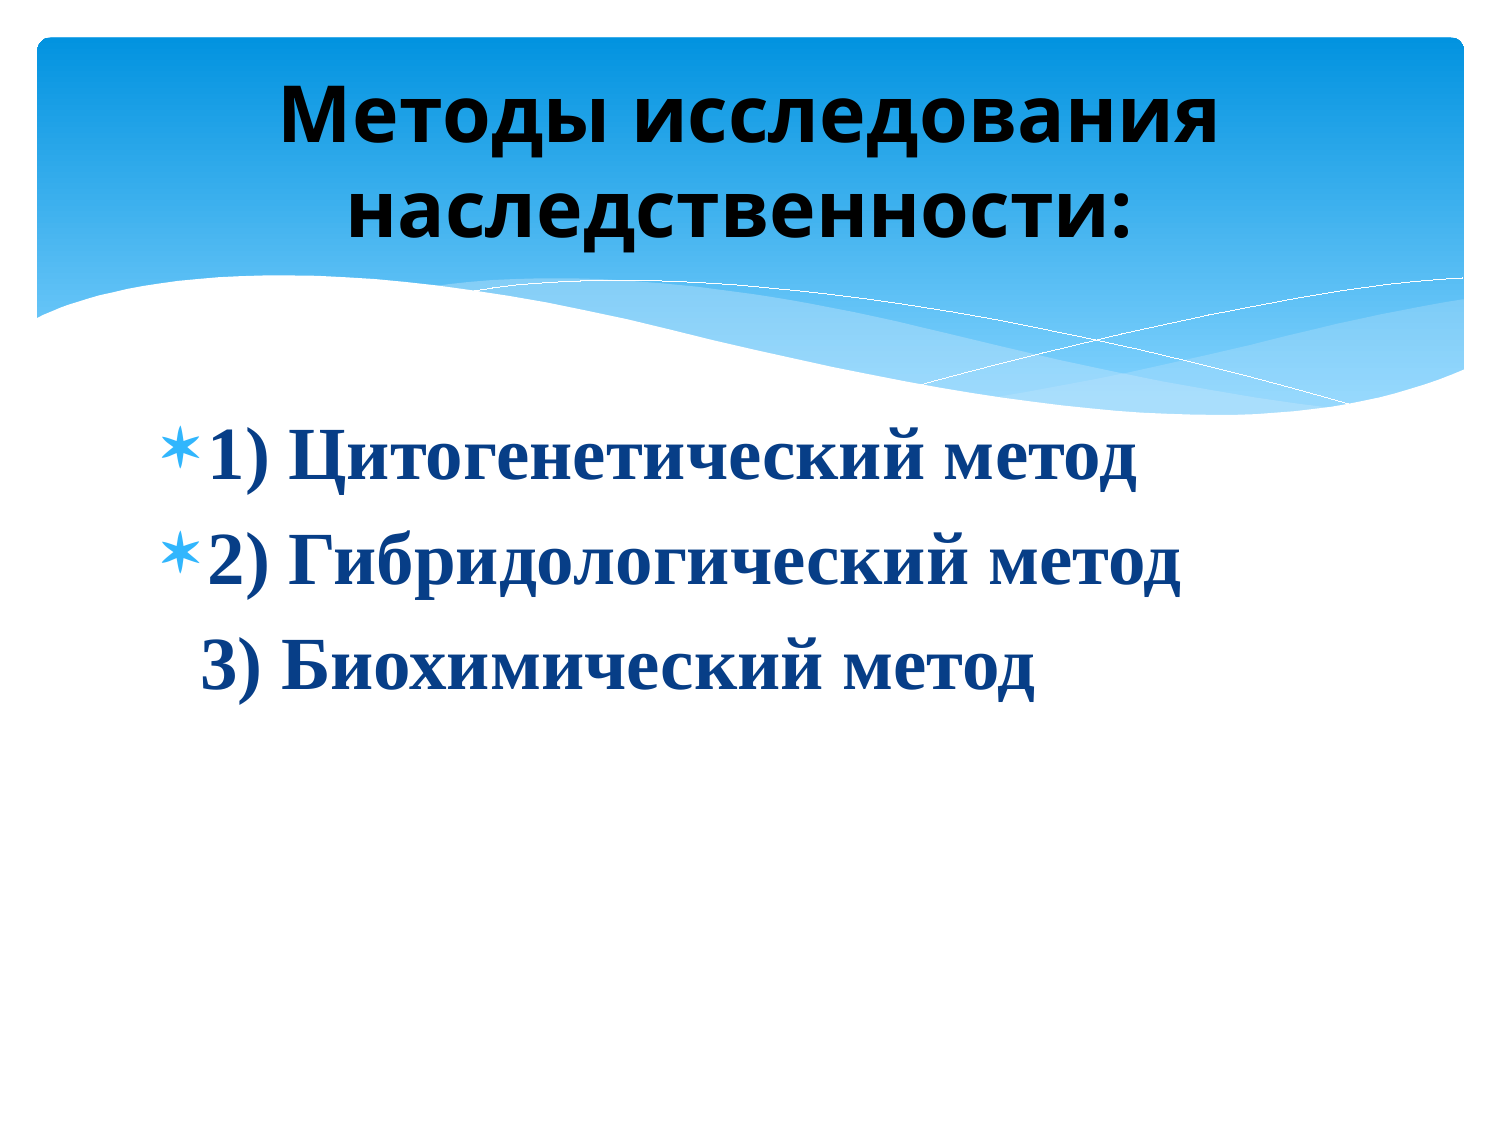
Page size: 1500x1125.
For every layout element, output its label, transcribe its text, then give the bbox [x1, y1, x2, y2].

list 1) Цитогенетический метод 2) Гибридологический метод 3) Биохимический метод [147, 397, 1363, 964]
title Методы исследования наследственности: [75, 55, 1425, 261]
